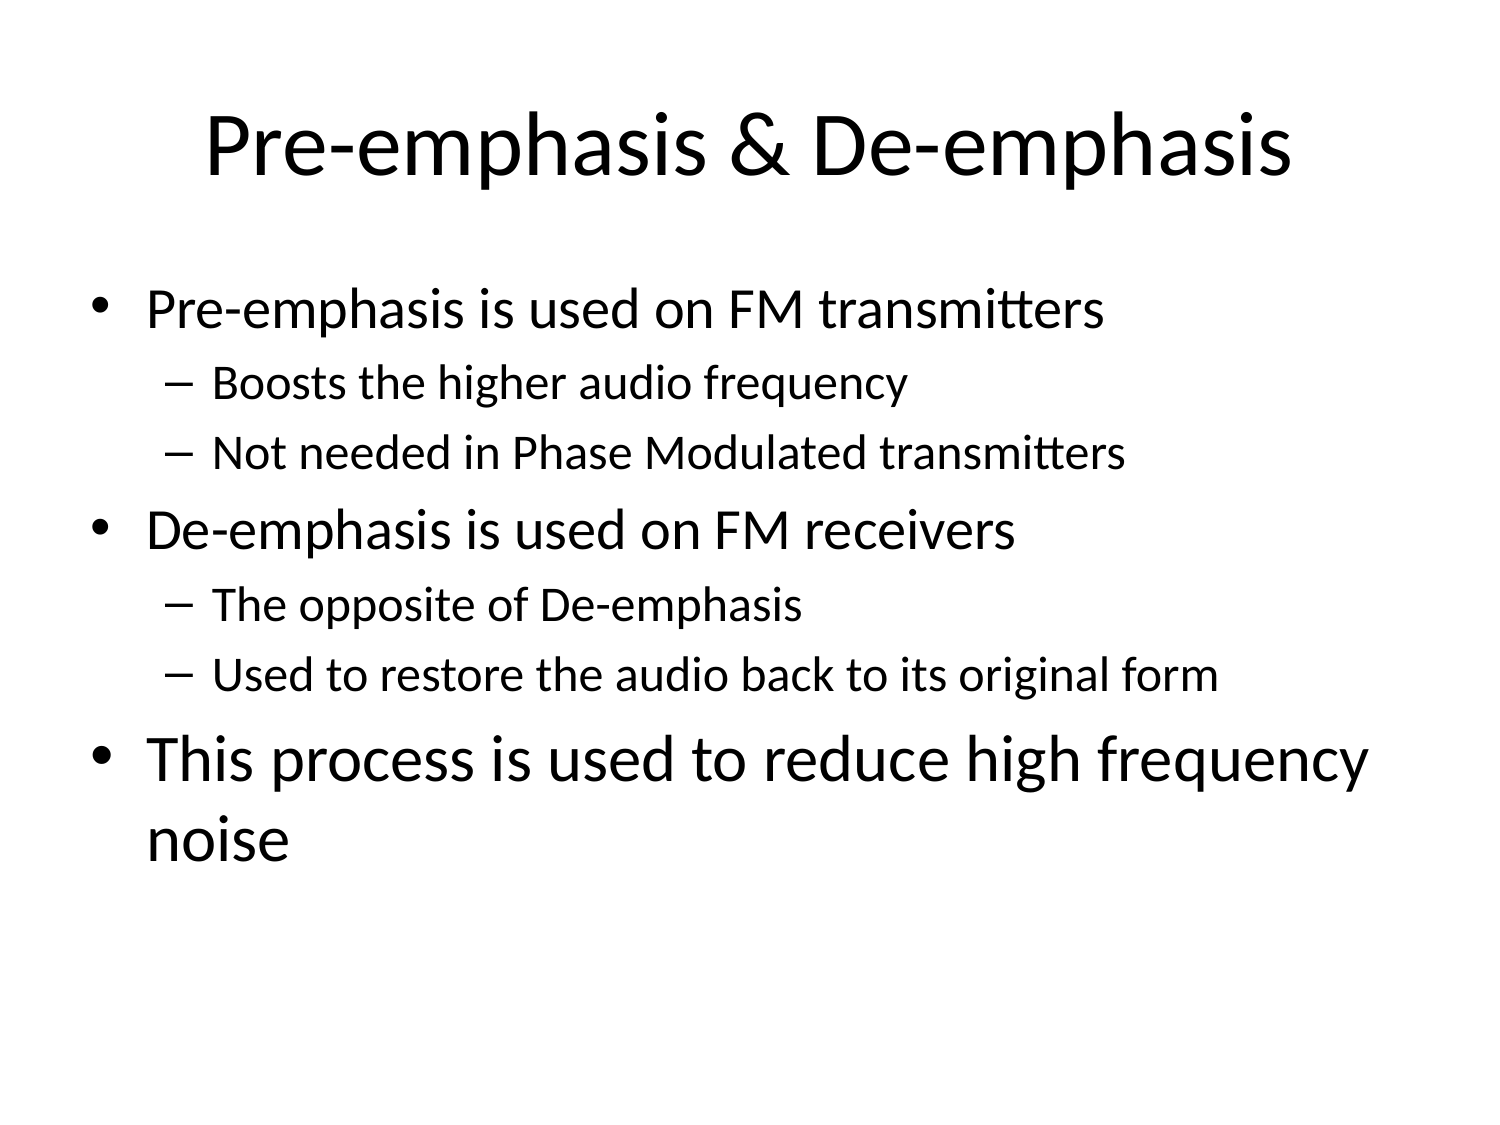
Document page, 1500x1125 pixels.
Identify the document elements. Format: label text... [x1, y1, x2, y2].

list Pre-emphasis is used on FM transmitters Boosts the higher audio frequency Not needed in Phase Modulated transmitters De-emphasis is used on FM receivers The opposite of De-emphasis Used to restore the audio back to its original form This process is used to reduce high frequency noise [75, 262, 1425, 1005]
title Pre-emphasis & De-emphasis [75, 45, 1425, 233]
